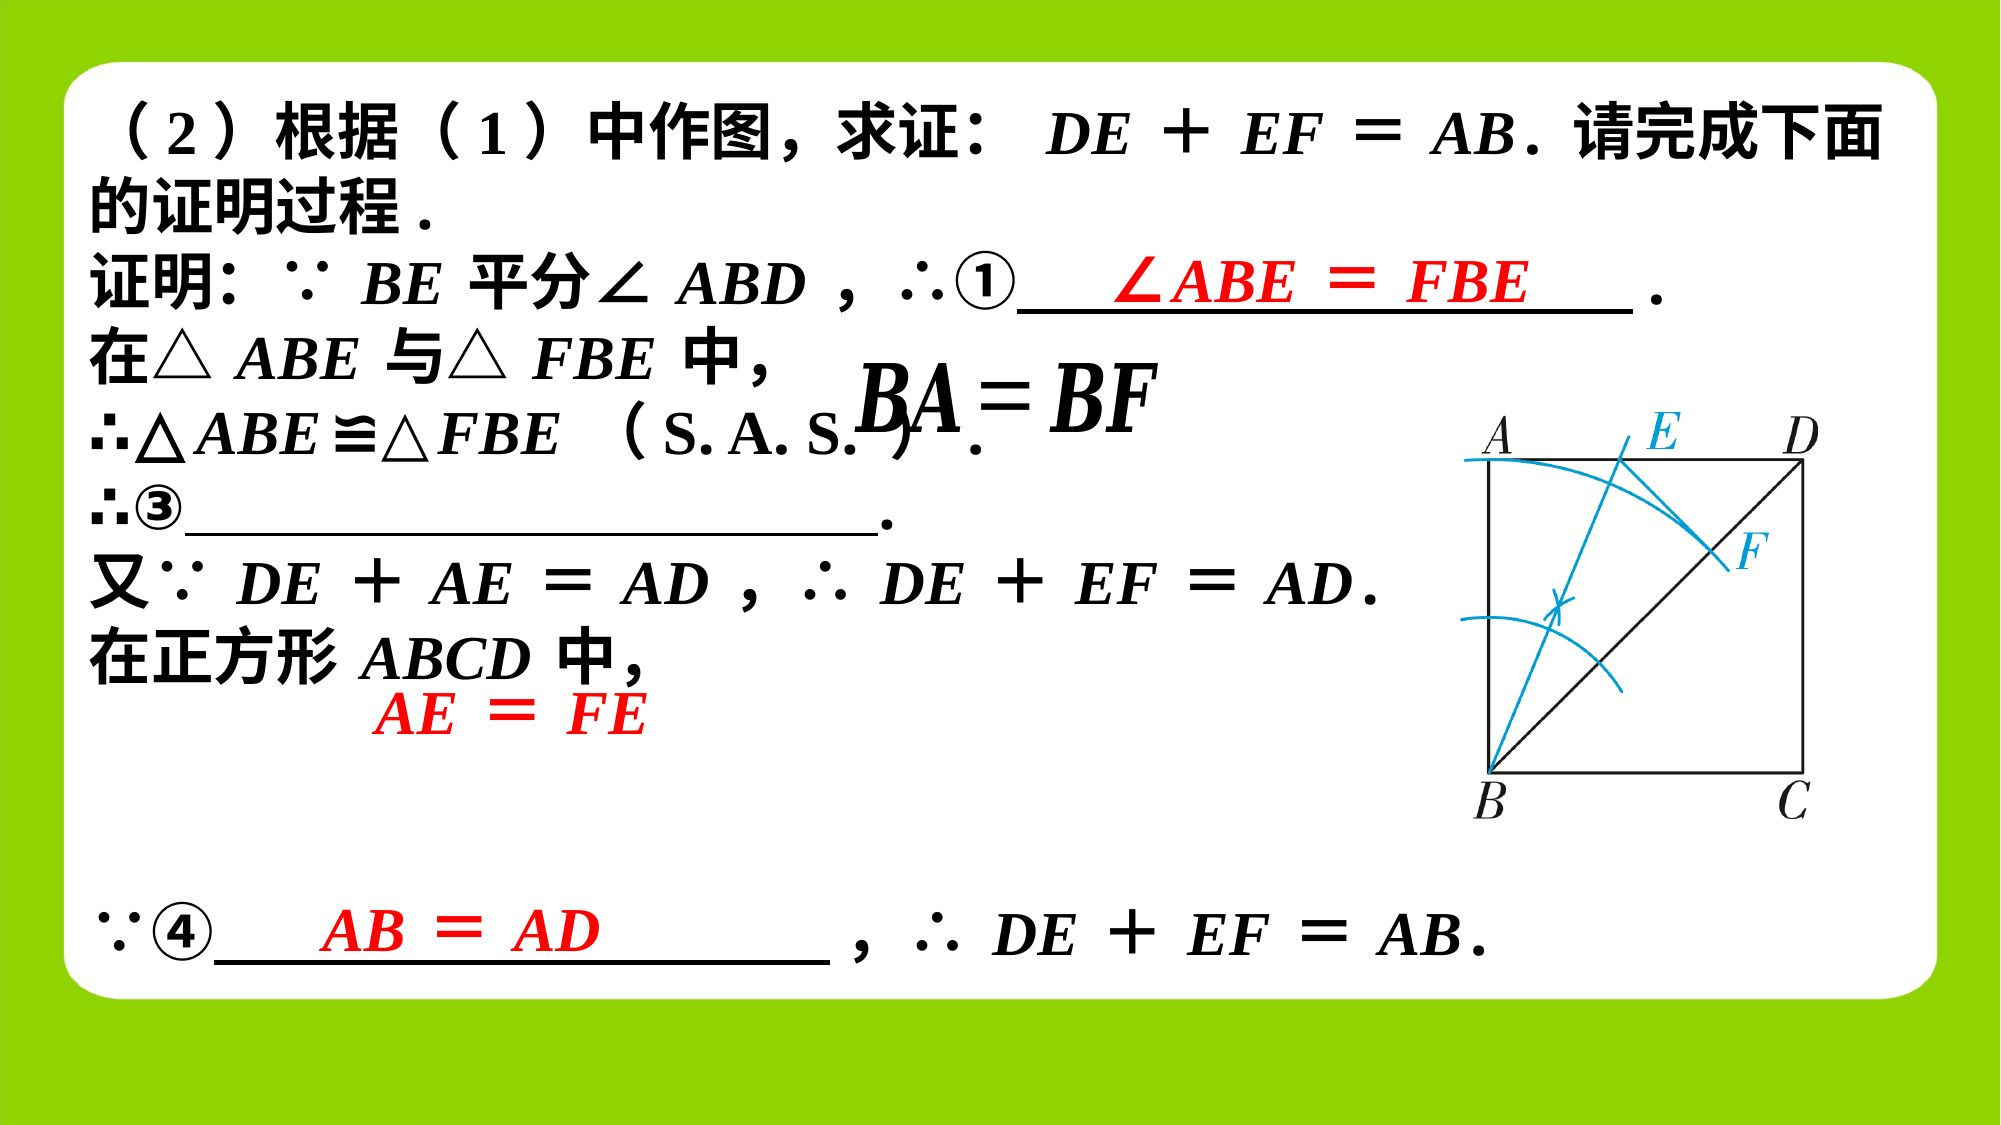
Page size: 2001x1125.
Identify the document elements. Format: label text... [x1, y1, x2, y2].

text_box ∵④ ，∴DE＋EF＝AB. [88, 893, 307, 985]
text_box AB＝AD [307, 881, 716, 987]
picture [0, 0, 2001, 1125]
text_box ∵④ ，∴DE＋EF＝AB. [716, 893, 1422, 985]
text_box AE＝FE [360, 656, 764, 763]
text_box ∠ABE＝FBE [1094, 232, 1682, 338]
